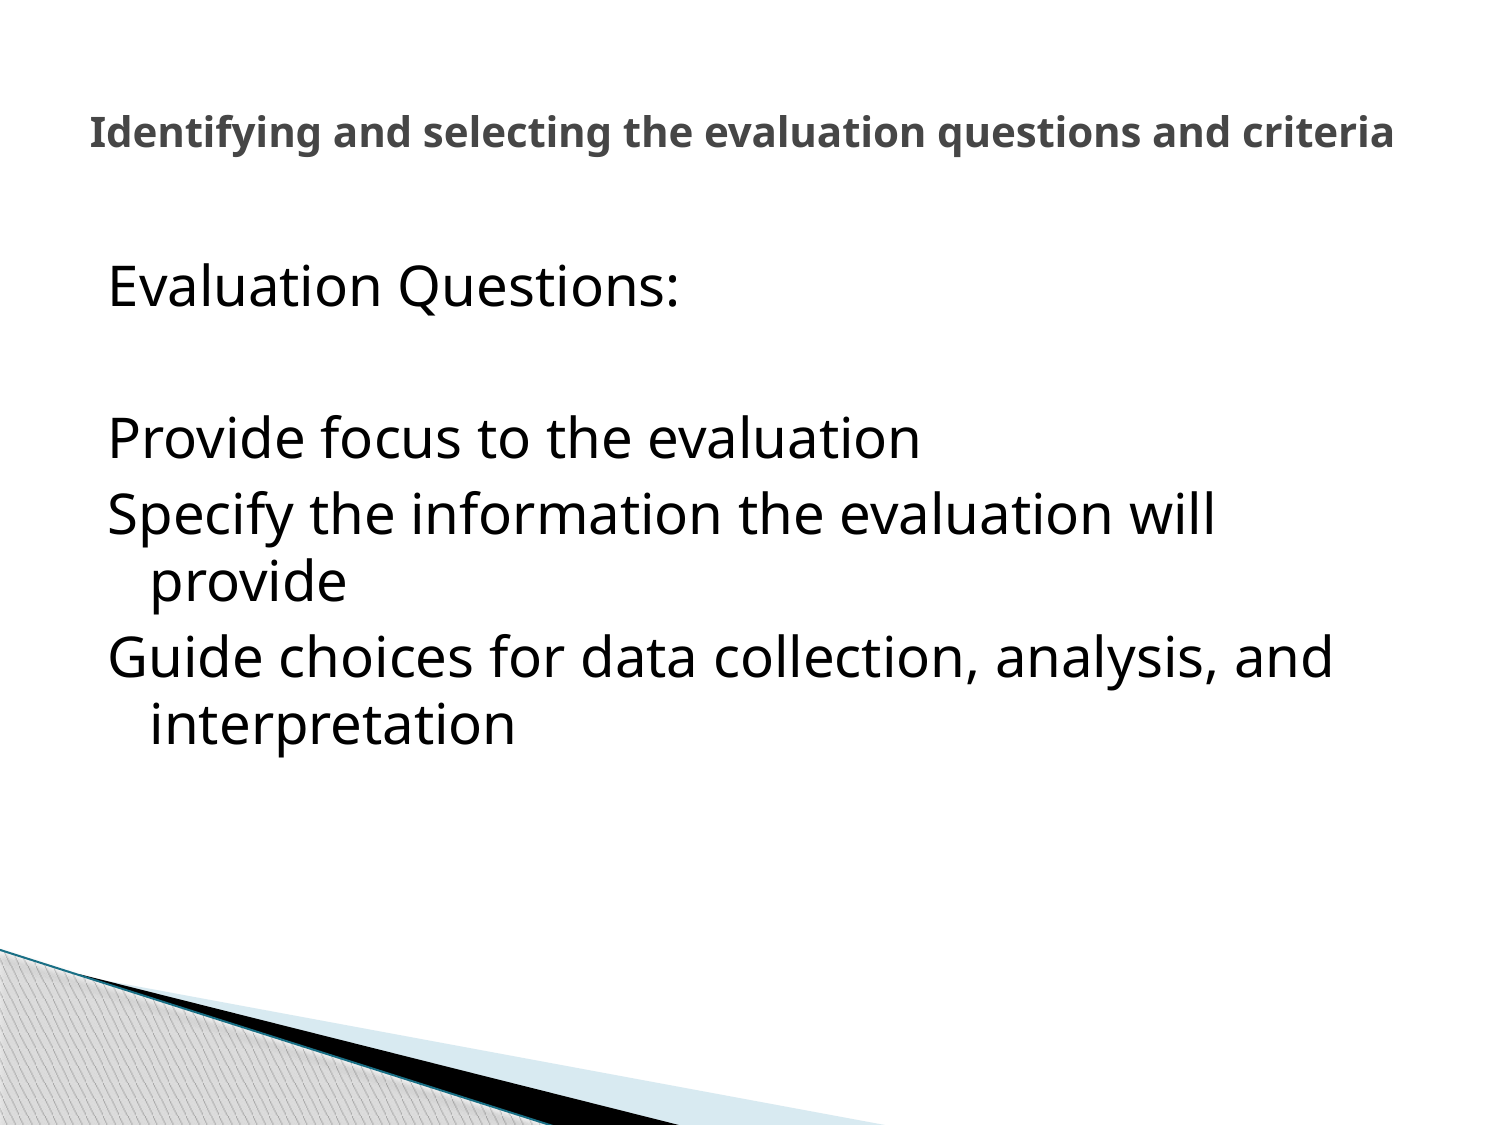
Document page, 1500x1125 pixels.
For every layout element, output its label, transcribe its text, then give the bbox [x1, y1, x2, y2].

list Evaluation Questions: Provide focus to the evaluation Specify the information the evaluation will provide Guide choices for data collection, analysis, and interpretation [75, 243, 1425, 986]
title Identifying and selecting the evaluation questions and criteria [75, 45, 1425, 233]
